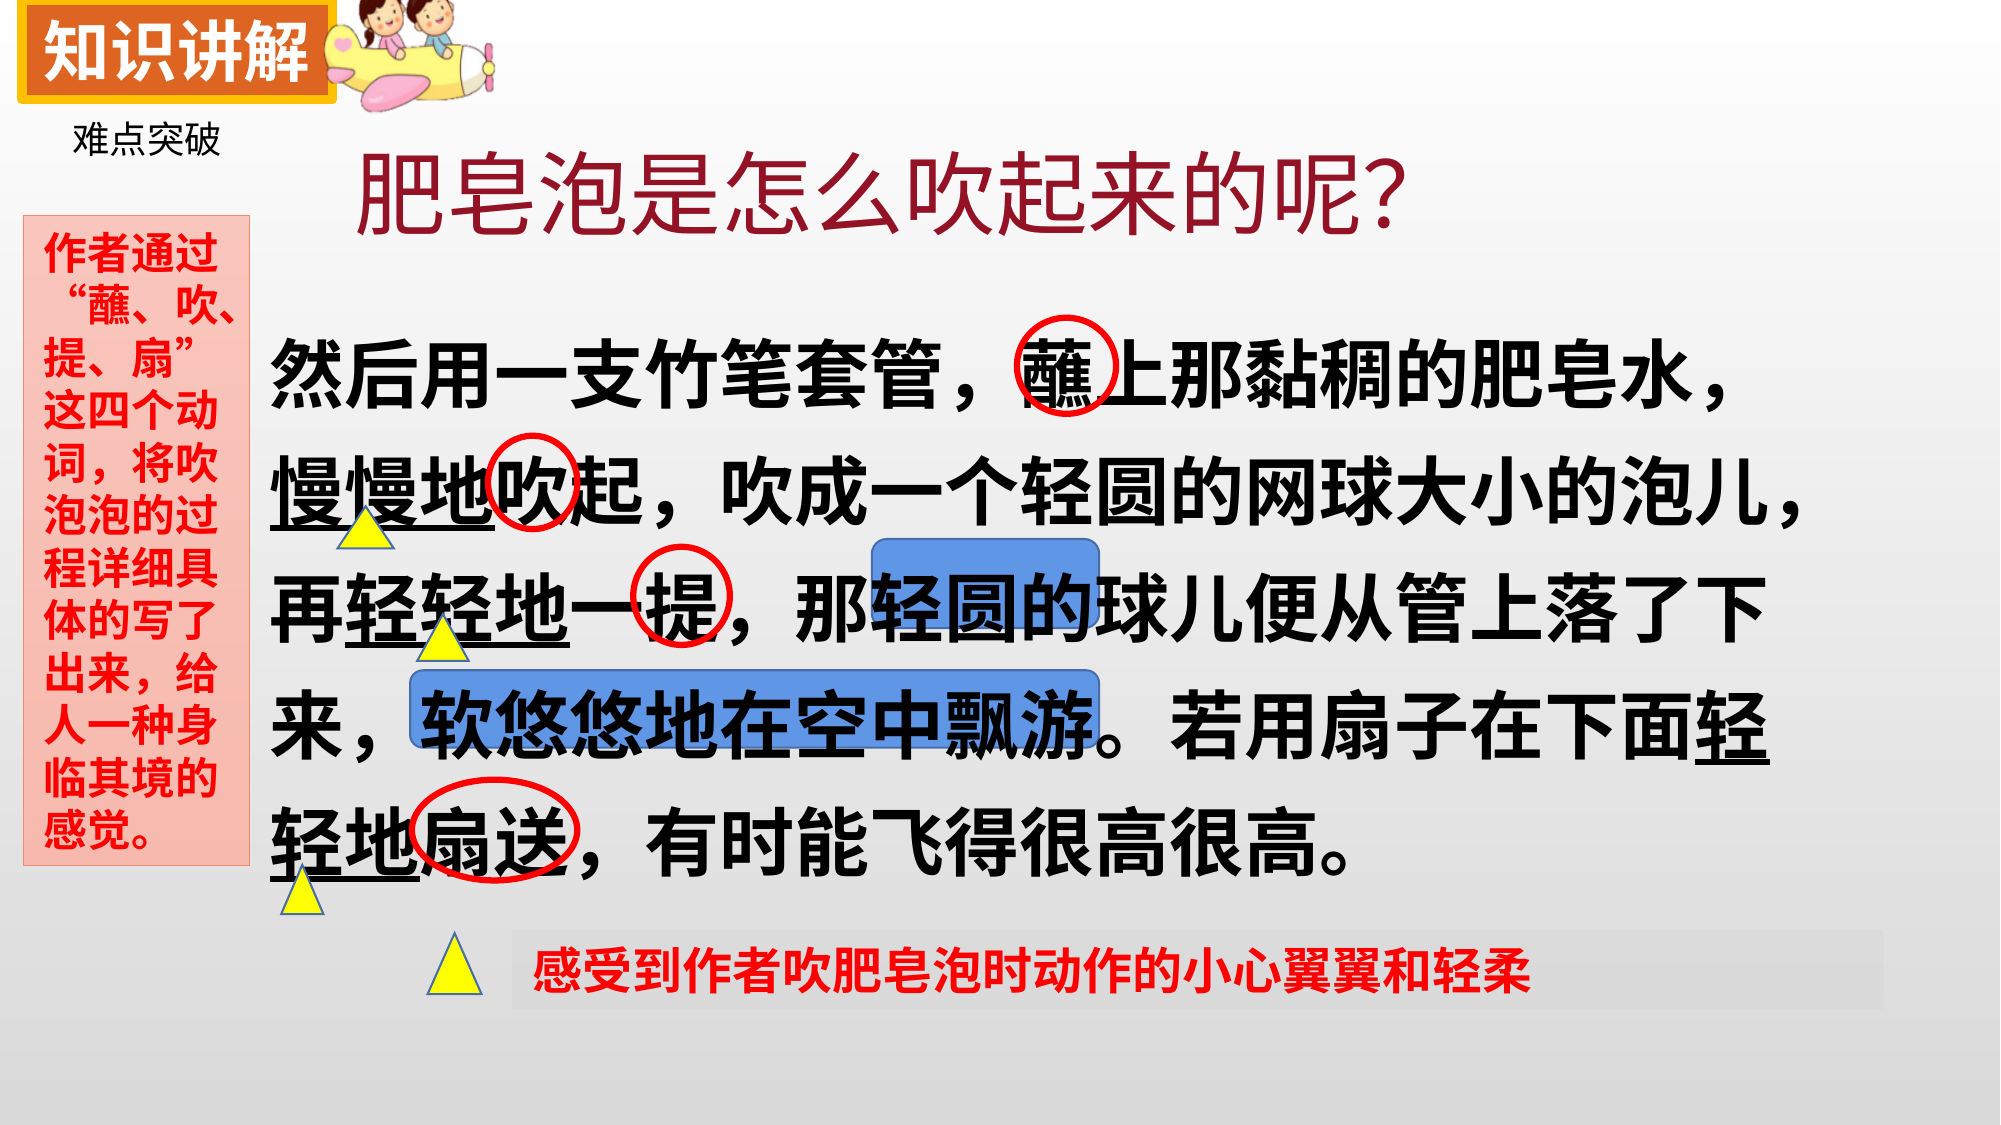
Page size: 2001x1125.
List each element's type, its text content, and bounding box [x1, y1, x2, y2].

text_box [335, 504, 396, 550]
text_box [279, 862, 325, 916]
text_box 肥皂泡是怎么吹起来的呢？ [261, 94, 1548, 258]
text_box [410, 778, 579, 882]
text_box 难点突破 [57, 108, 281, 169]
text_box 作者通过“蘸、吹、提、扇”这四个动词，将吹泡泡的过程详细具体的写了出来，给人一种身临其境的感觉。 [23, 215, 250, 866]
text_box [632, 545, 731, 646]
picture [322, 0, 497, 144]
text_box [426, 930, 484, 996]
text_box 感受到作者吹肥皂泡时动作的小心翼翼和轻柔 [512, 929, 1884, 1010]
text_box [415, 611, 471, 662]
text_box 知识讲解 [21, 0, 322, 100]
text_box [1015, 316, 1118, 415]
text_box [486, 434, 579, 531]
text_box 然后用一支竹笔套管，蘸上那黏稠的肥皂水，慢慢地吹起，吹成一个轻圆的网球大小的泡儿，再轻轻地一提，那轻圆的球儿便从管上落了下来，软悠悠地在空中飘游。若用扇子在下面轻轻地扇送，有时能飞得很高很高。 [249, 290, 1836, 896]
